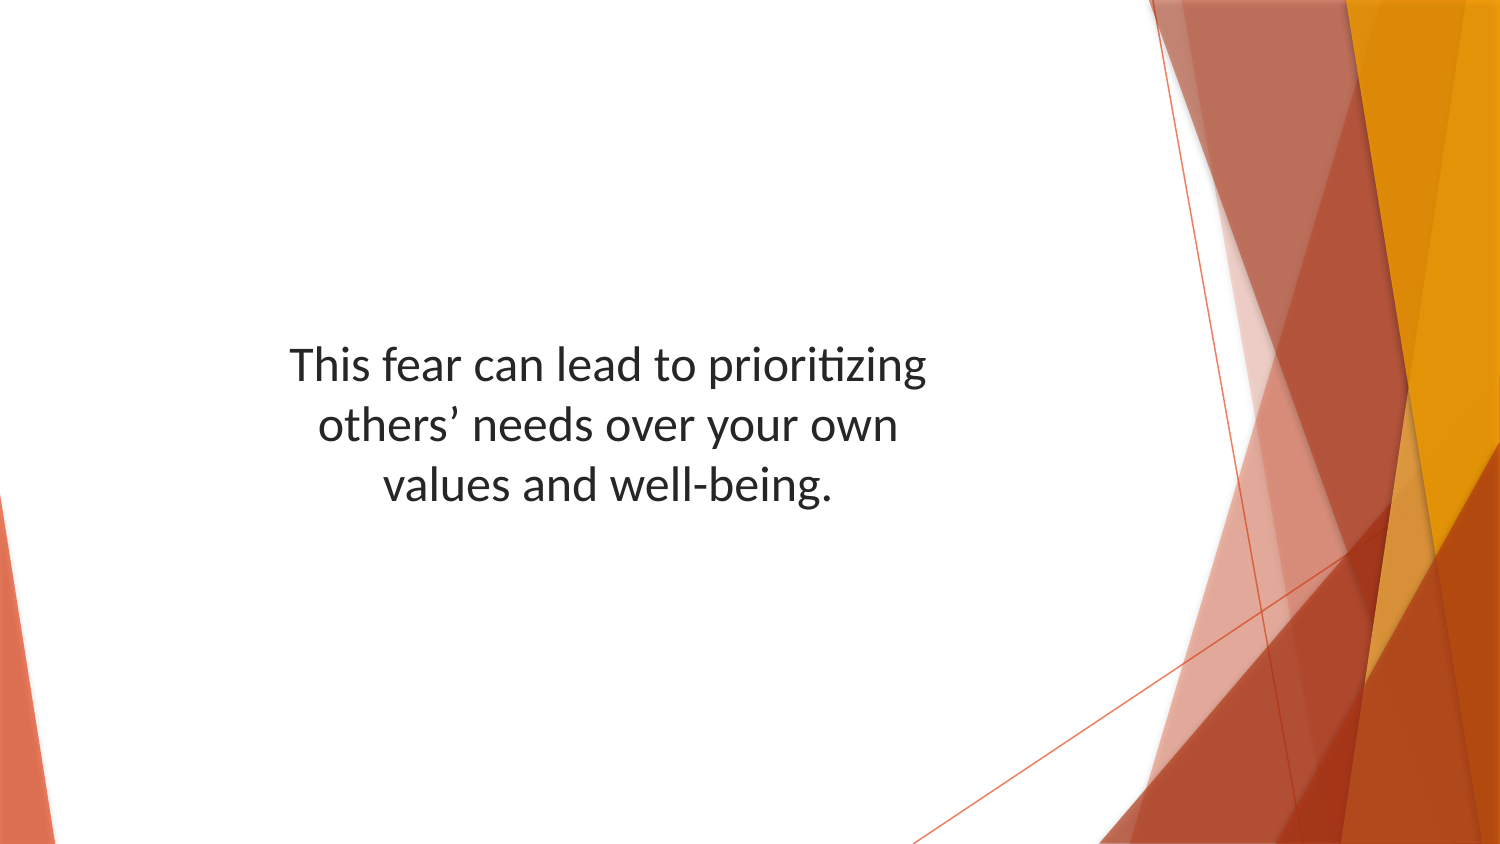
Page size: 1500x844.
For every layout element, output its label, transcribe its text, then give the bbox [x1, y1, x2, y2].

list This fear can lead to prioritizing others’ needs over your own values and well-being. [265, 114, 951, 729]
